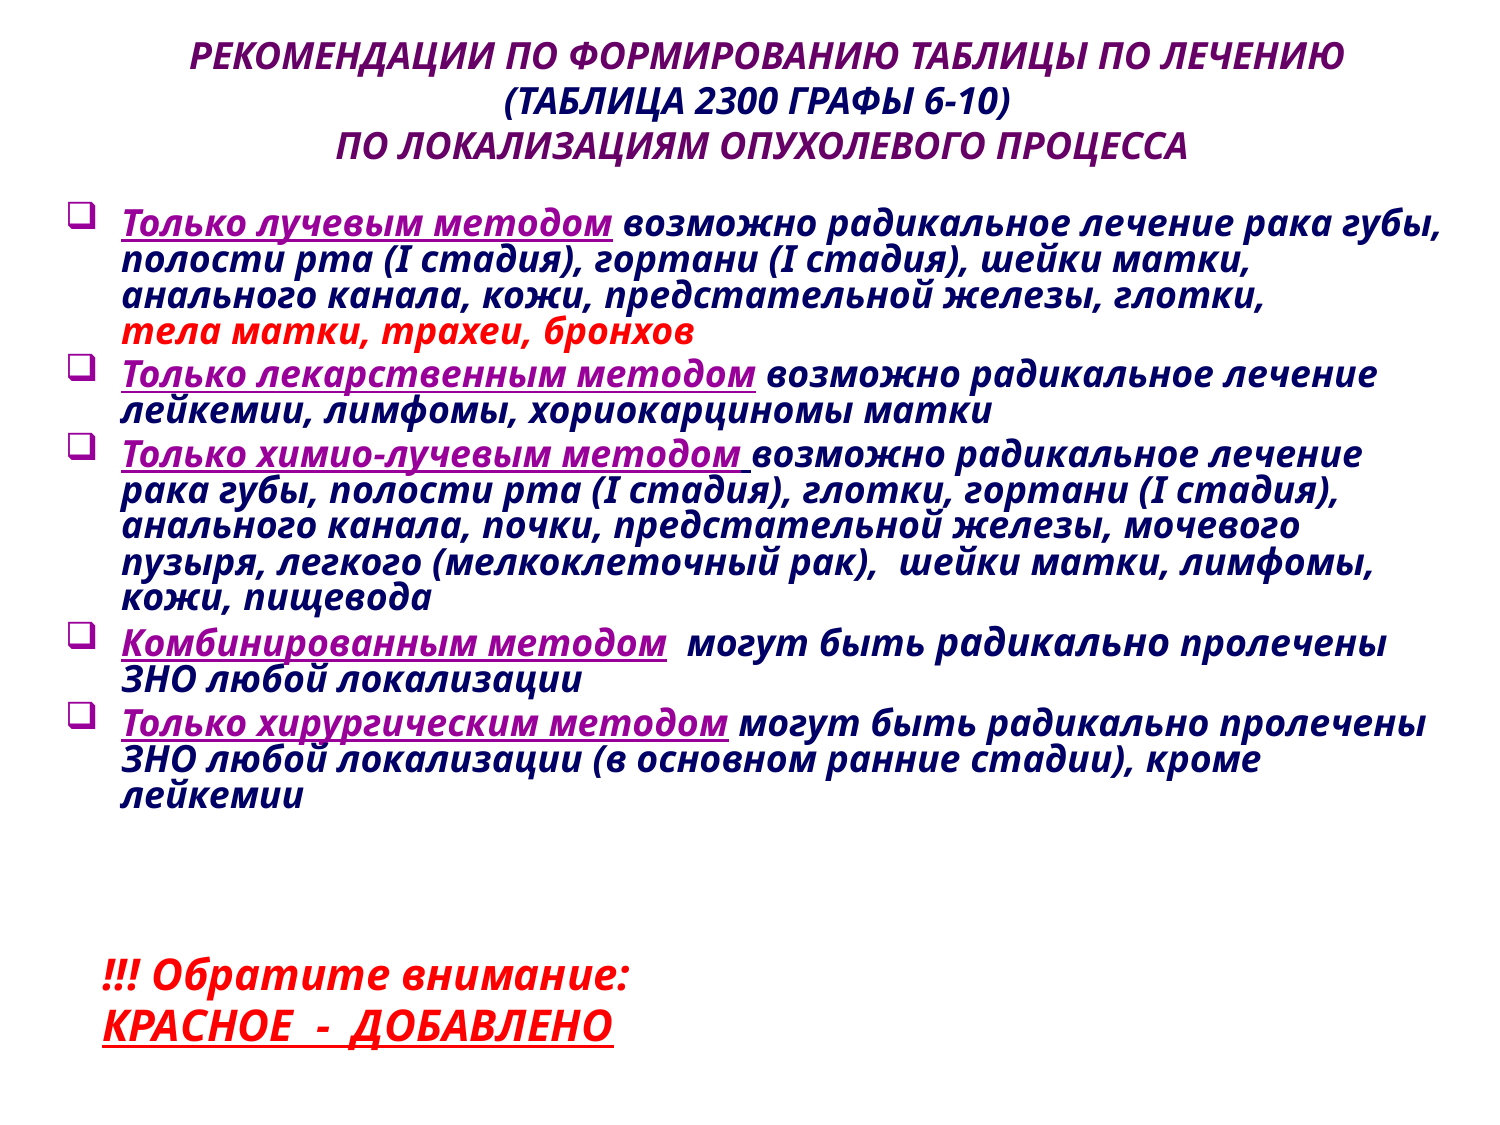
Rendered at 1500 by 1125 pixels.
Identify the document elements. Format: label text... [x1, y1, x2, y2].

text_box !!! Обратите внимание: КРАСНОЕ - ДОБАВЛЕНО [87, 949, 749, 1058]
text_box РЕКОМЕНДАЦИИ ПО ФОРМИРОВАНИЮ ТАБЛИЦЫ ПО ЛЕЧЕНИЮ (ТАБЛИЦА 2300 ГРАФЫ 6-10) ПО ЛОКАЛИЗАЦИЯМ ОПУХОЛЕВОГО ПРОЦЕССА [87, 24, 1438, 175]
list Только лучевым методом возможно радикальное лечение рака губы, полости рта (I стадия), гортани (I стадия), шейки матки, анального канала, кожи, предстательной железы, глотки, тела матки, трахеи, бронхов Только лекарственным методом возможно радикальное лечение лейкемии, лимфомы, хориокарциномы матки Только химио-лучевым методом возможно радикальное лечение рака губы, полости рта (I стадия), глотки, гортани (I стадия), анального канала, почки, предстательной железы, мочевого пузыря, легкого (мелкоклеточный рак), шейки матки, лимфомы, кожи, пищевода Комбинированным методом могут быть радикально пролечены ЗНО любой локализации Только хирургическим методом могут быть радикально пролечены ЗНО любой локализации (в основном ранние стадии), кроме лейкемии [49, 199, 1471, 929]
